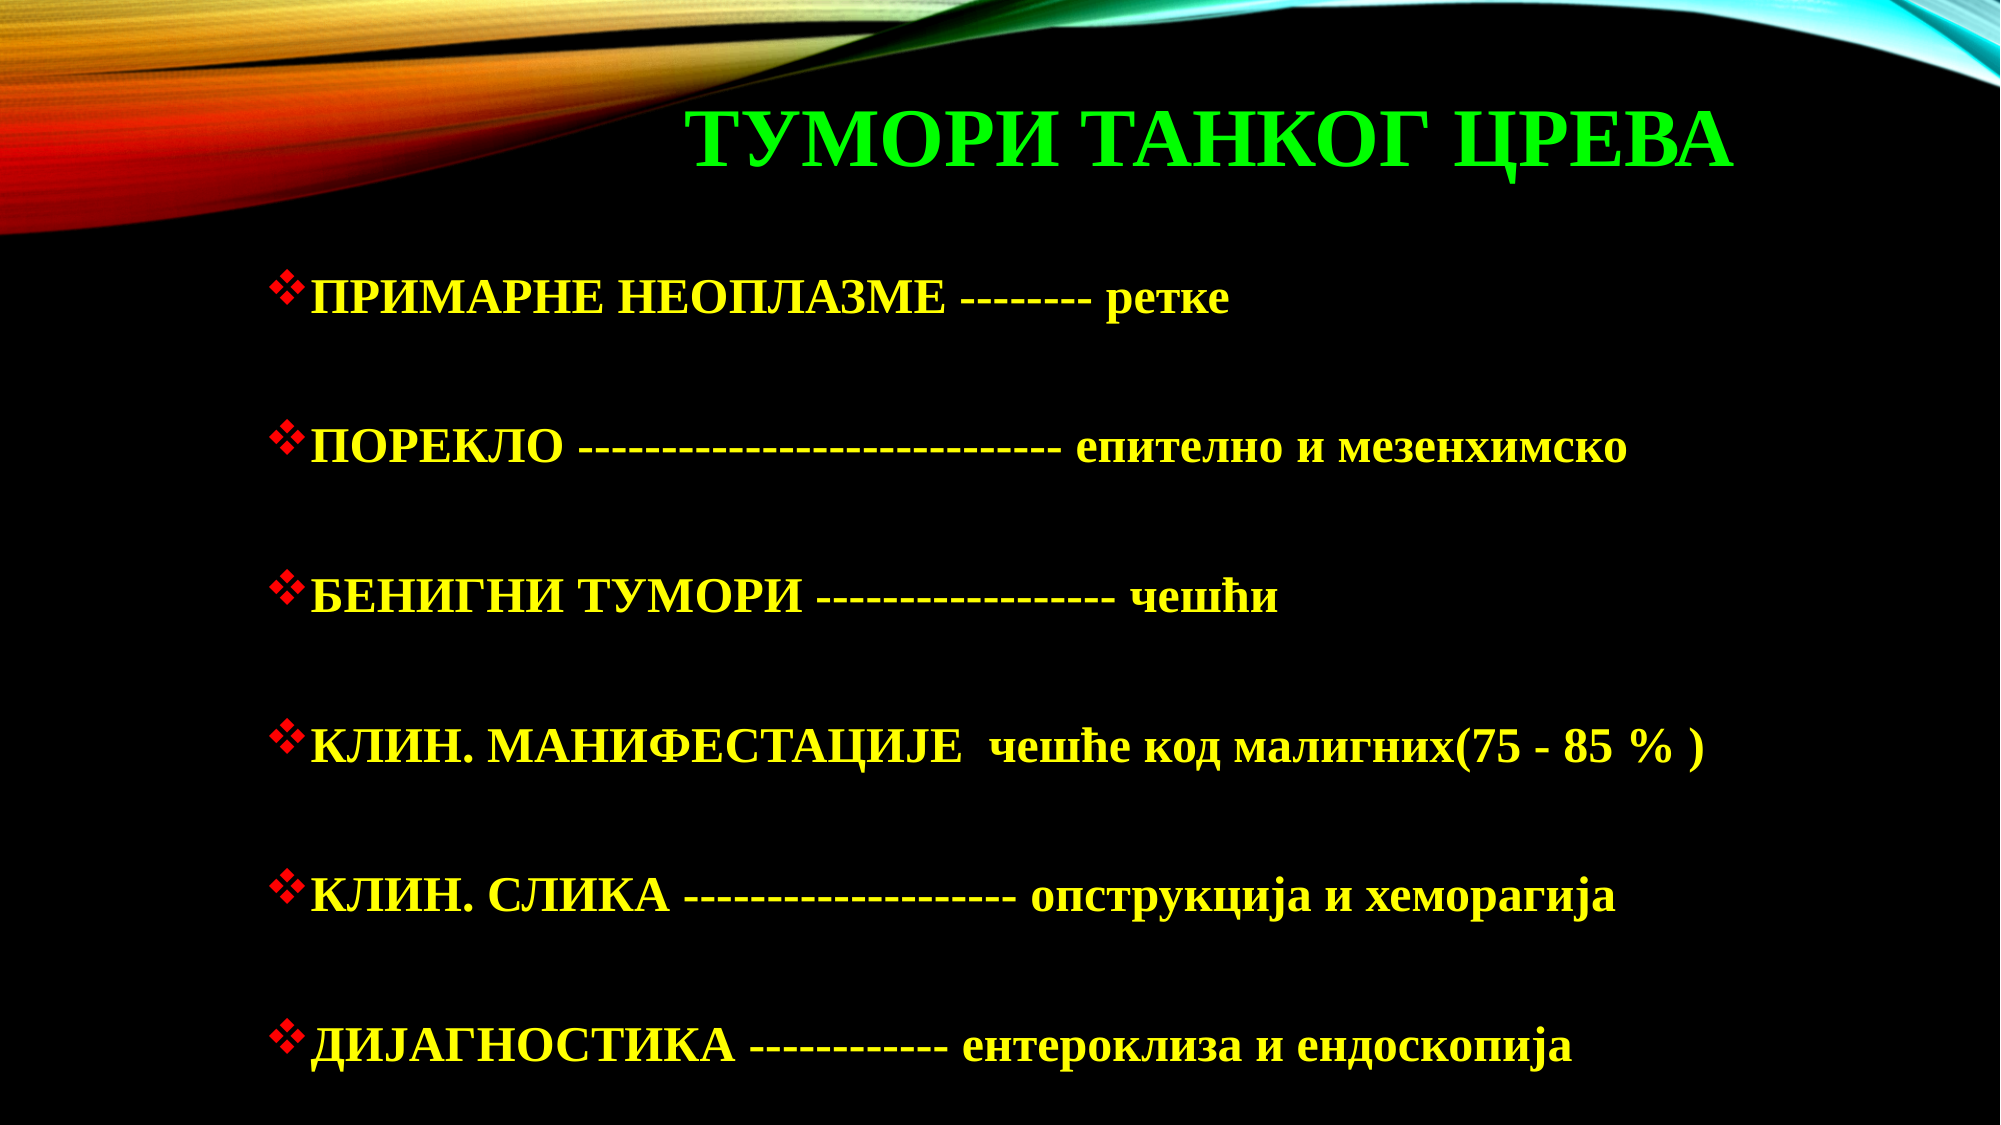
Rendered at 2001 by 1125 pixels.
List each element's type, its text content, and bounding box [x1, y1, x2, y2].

title ТУМОРИ ТАНКОГ ЦРЕВА [249, 45, 1750, 234]
list ПРИМАРНЕ НЕОПЛАЗМЕ -------- ретке ПОРЕКЛО ----------------------------- епително и мезенхимско БЕНИГНИ ТУМОРИ ------------------ чешћи КЛИН. МАНИФЕСТАЦИЈЕ чешће код малигних(75 - 85 % ) КЛИН. СЛИКА -------------------- опструкција и хеморагија ДИЈАГНОСТИКА ------------ ентероклиза и ендоскопија [249, 262, 1750, 1125]
picture [0, 0, 2000, 237]
